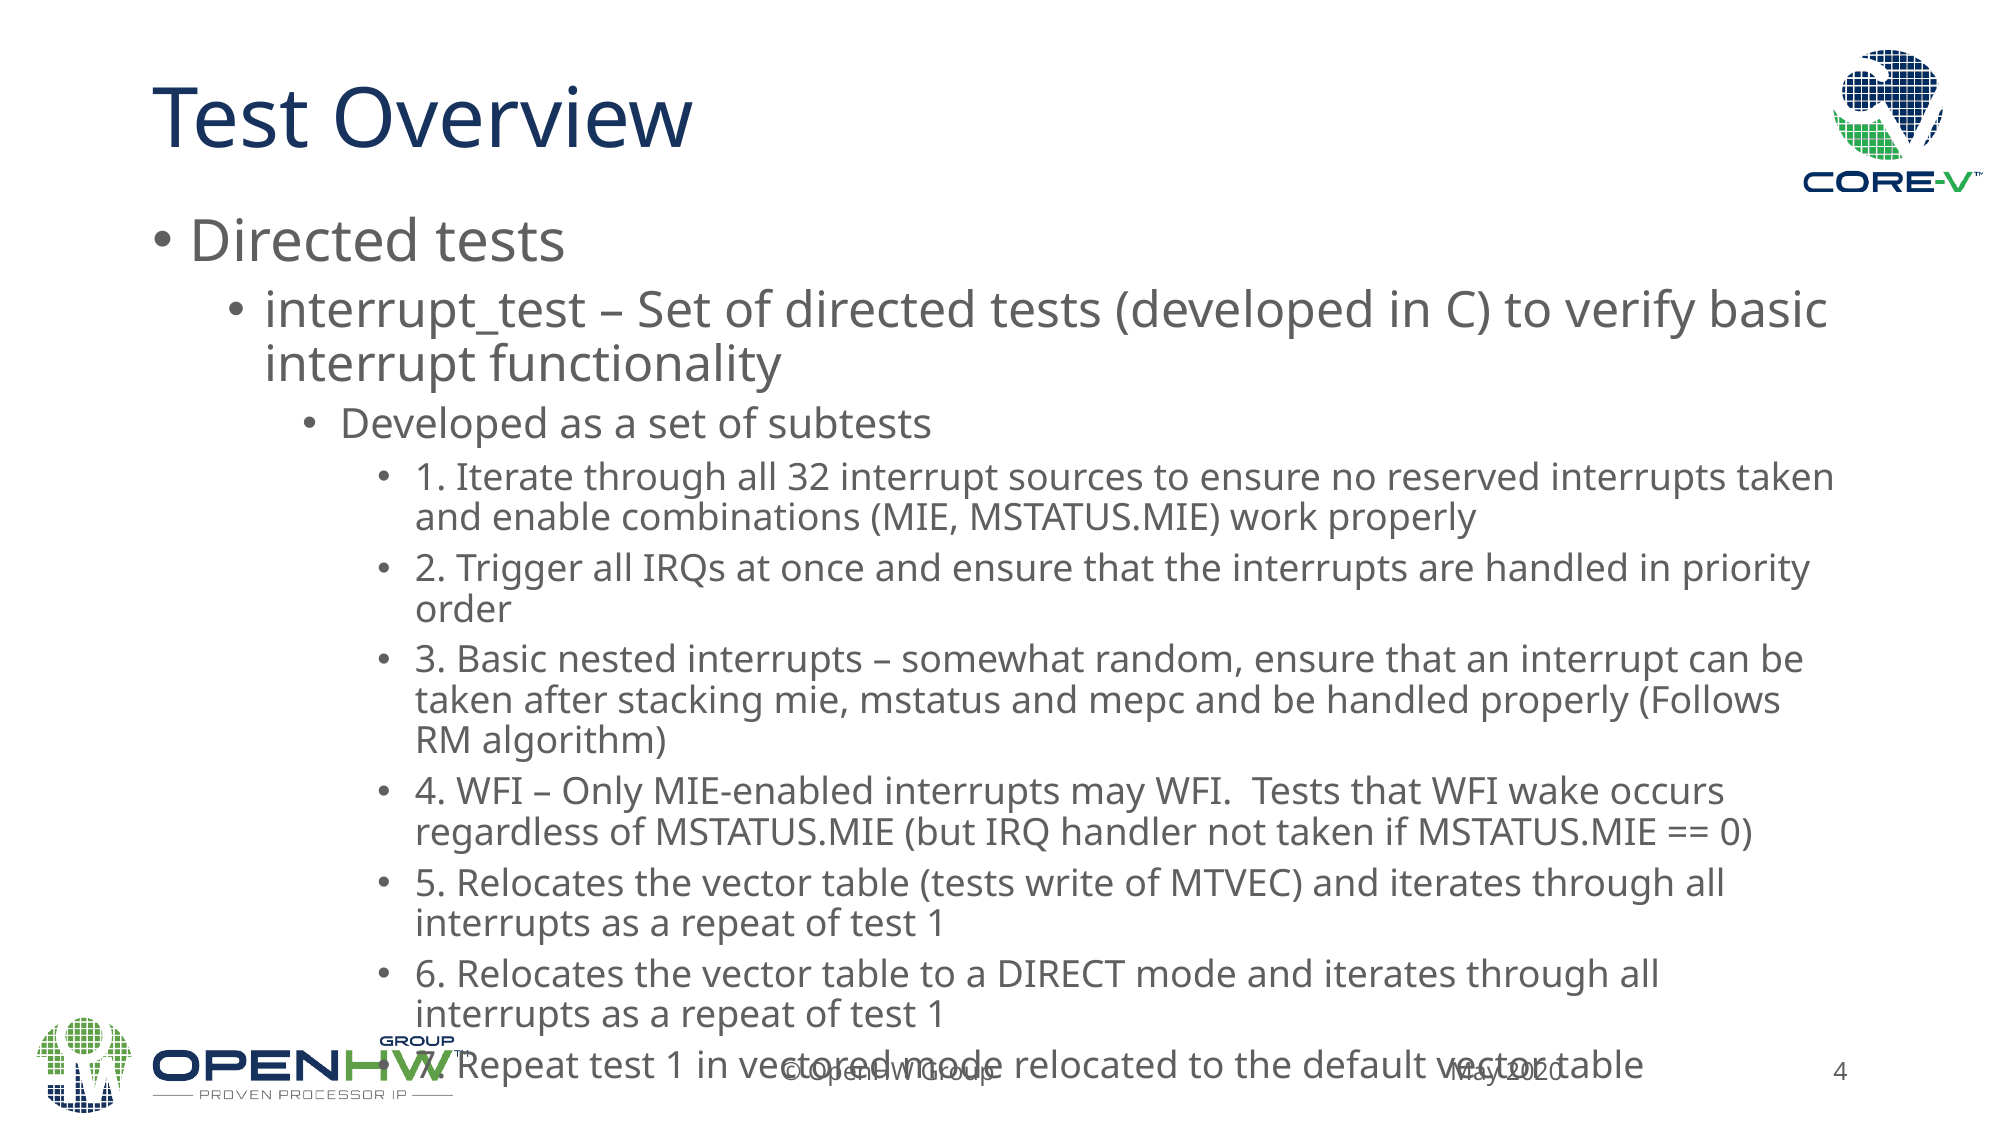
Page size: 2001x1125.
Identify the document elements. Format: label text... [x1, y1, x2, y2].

list Directed tests interrupt_test – Set of directed tests (developed in C) to verify basic interrupt functionality Developed as a set of subtests 1. Iterate through all 32 interrupt sources to ensure no reserved interrupts taken and enable combinations (MIE, MSTATUS.MIE) work properly 2. Trigger all IRQs at once and ensure that the interrupts are handled in priority order 3. Basic nested interrupts – somewhat random, ensure that an interrupt can be taken after stacking mie, mstatus and mepc and be handled properly (Follows RM algorithm) 4. WFI – Only MIE-enabled interrupts may WFI. Tests that WFI wake occurs regardless of MSTATUS.MIE (but IRQ handler not taken if MSTATUS.MIE == 0) 5. Relocates the vector table (tests write of MTVEC) and iterates through all interrupts as a repeat of test 1 6. Relocates the vector table to a DIRECT mode and iterates through all interrupts as a repeat of test 1 7. Repeat test 1 in vectored mode relocated to the default vector table [137, 203, 1863, 1014]
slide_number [1335, 1040, 1678, 1101]
footer © OpenHW Group [550, 1042, 1226, 1103]
title Test Overview [137, 59, 1804, 181]
picture [32, 1013, 473, 1117]
slide_number 4 [1782, 1042, 1863, 1103]
